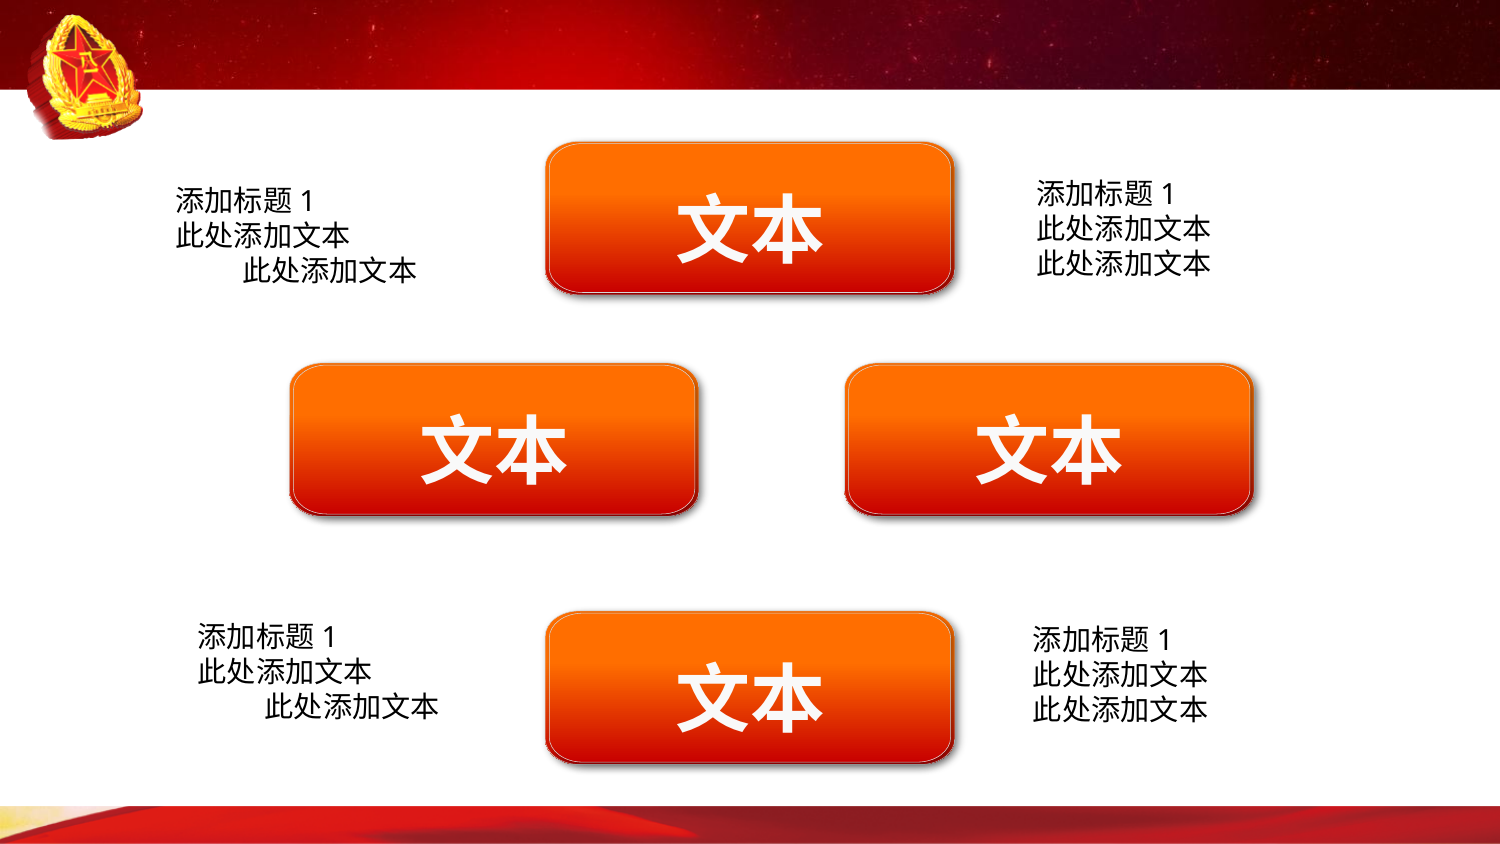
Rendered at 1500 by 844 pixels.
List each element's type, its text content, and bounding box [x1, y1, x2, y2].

text_box 添加标题1 此处添加文本 此处添加文本 [1018, 613, 1290, 734]
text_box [844, 362, 1255, 517]
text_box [289, 362, 699, 517]
text_box 添加标题1 此处添加文本 此处添加文本 [1021, 168, 1294, 288]
picture [0, 0, 1500, 140]
picture [0, 807, 1500, 844]
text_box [545, 610, 955, 765]
text_box 添加标题1 此处添加文本 此处添加文本 [183, 610, 455, 731]
text_box 添加标题1 此处添加文本 此处添加文本 [160, 175, 433, 295]
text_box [545, 141, 955, 295]
